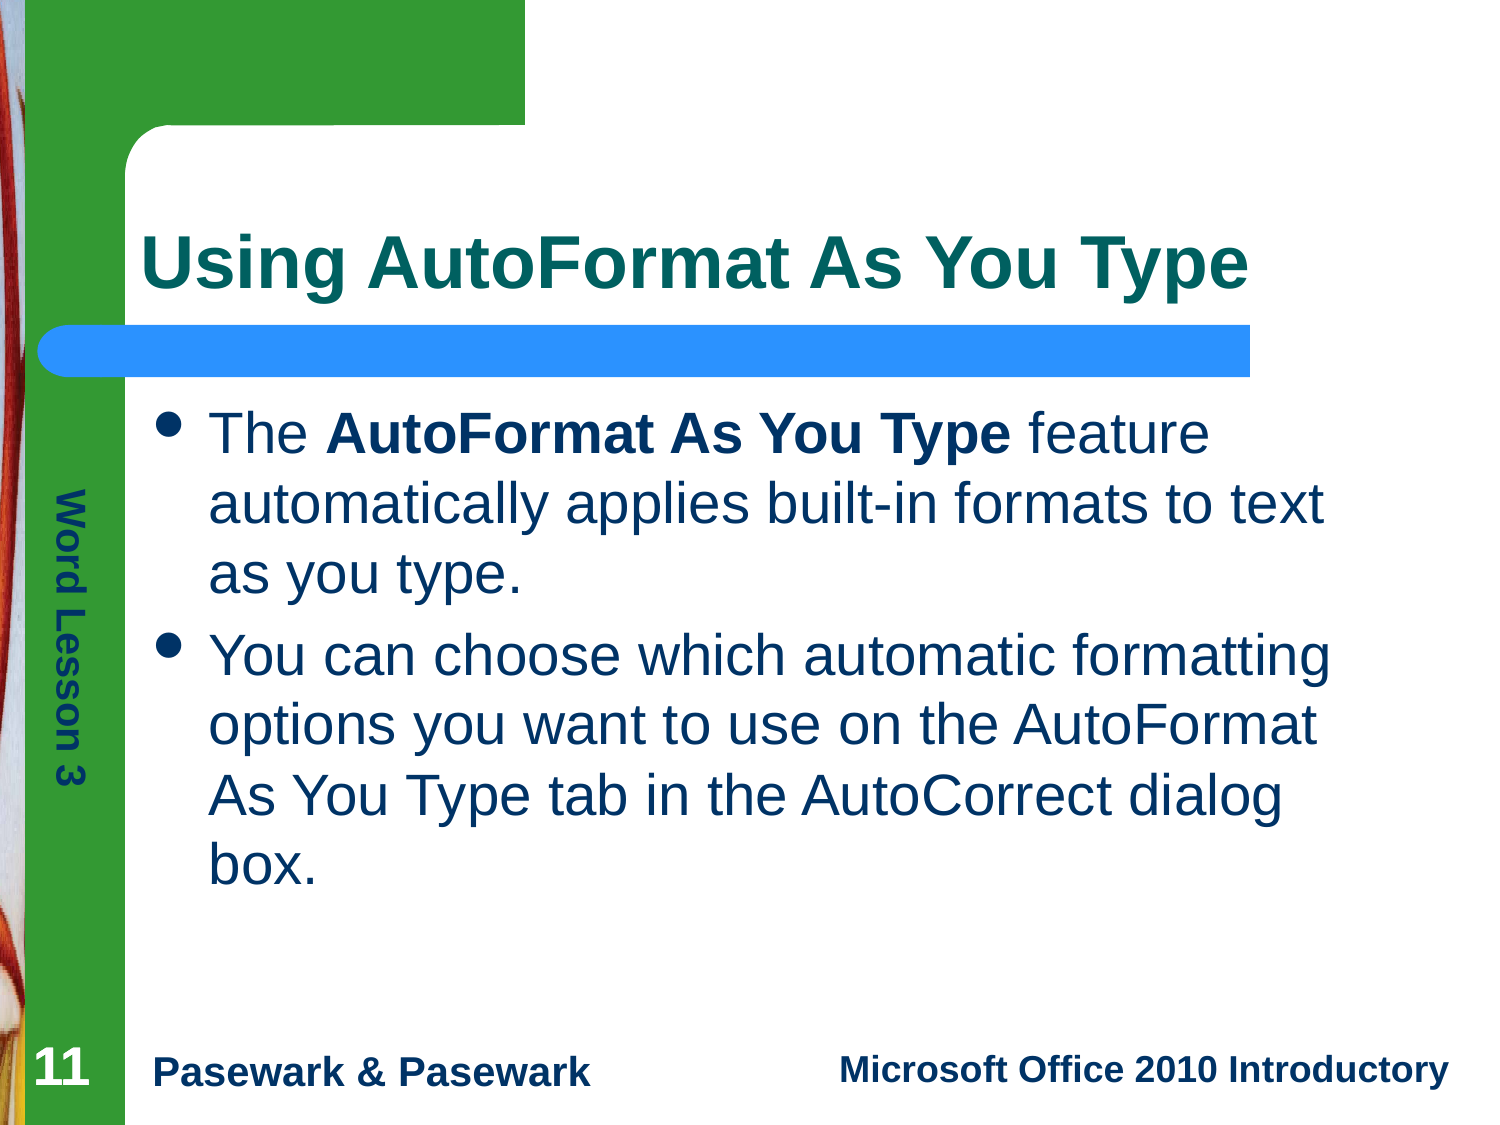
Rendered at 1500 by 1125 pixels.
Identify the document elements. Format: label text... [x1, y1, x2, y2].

text_box The AutoFormat As You Type feature automatically applies built-in formats to text as you type. You can choose which automatic formatting options you want to use on the AutoFormat As You Type tab in the AutoCorrect dialog box. [137, 387, 1400, 1050]
text_box 11 [13, 1023, 111, 1105]
picture [0, 0, 25, 1125]
title Using AutoFormat As You Type [124, 124, 1463, 313]
